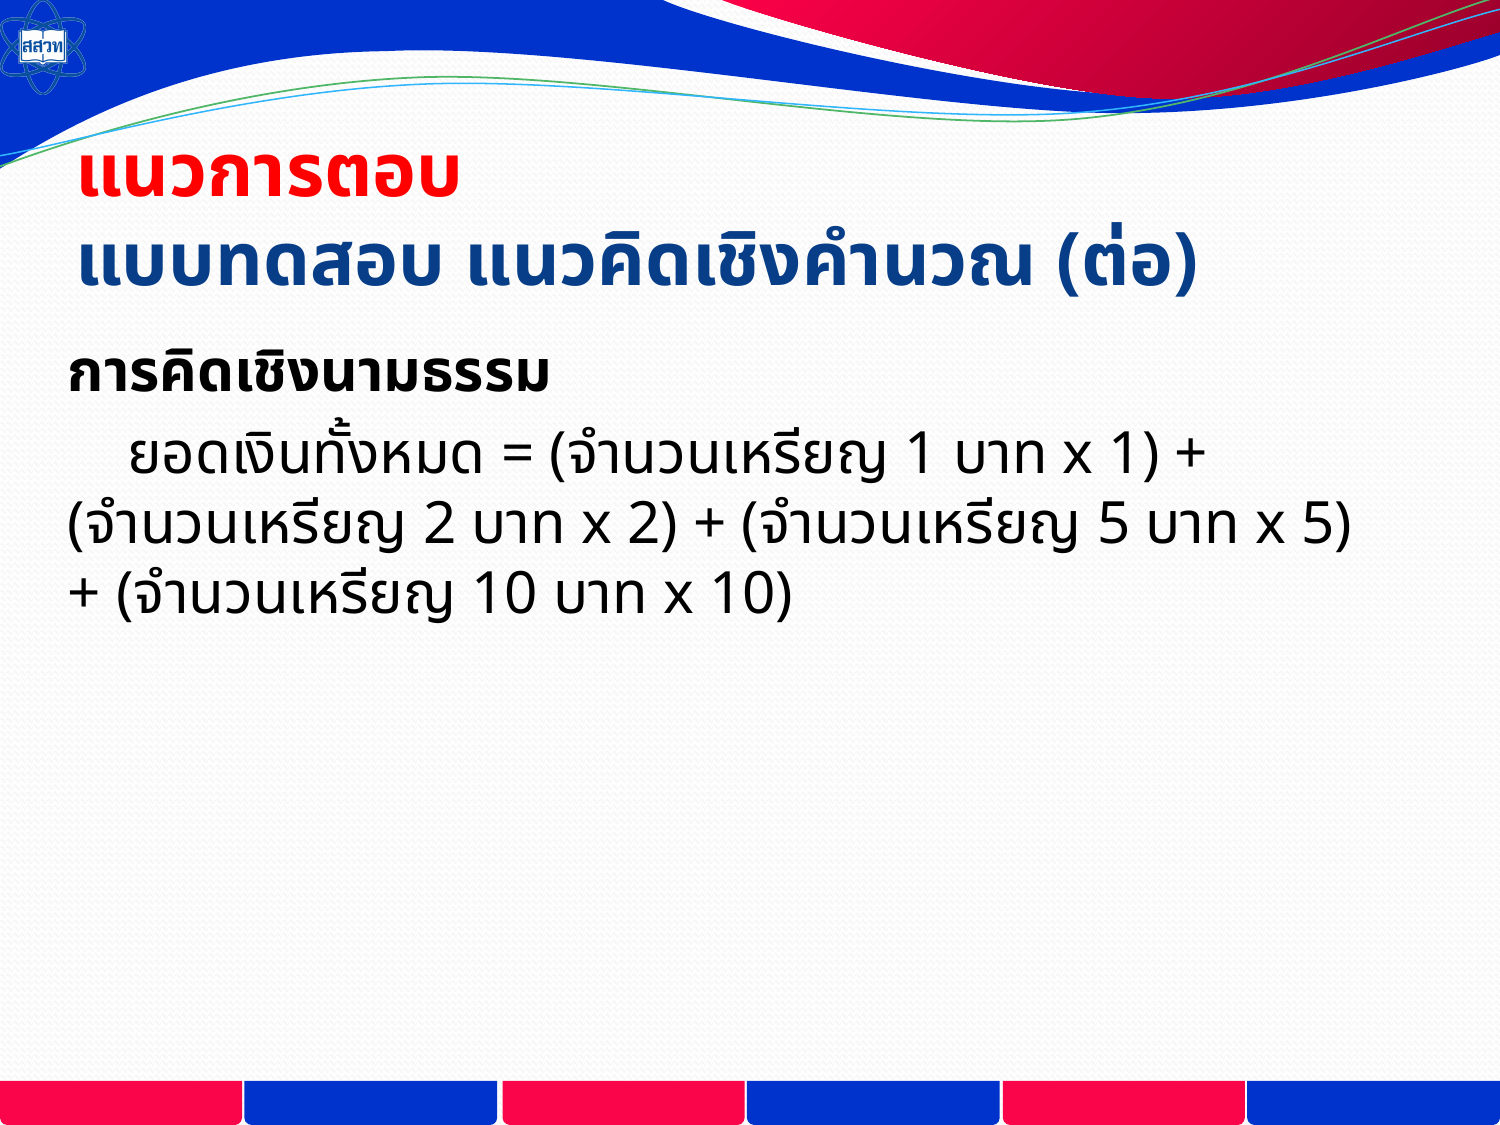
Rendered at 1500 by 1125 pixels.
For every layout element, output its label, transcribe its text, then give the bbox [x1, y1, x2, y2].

list การคิดเชิงนามธรรม ยอดเงินทั้งหมด = (จำนวนเหรียญ 1 บาท x 1) + (จำนวนเหรียญ 2 บาท x 2) + (จำนวนเหรียญ 5 บาท x 5) + (จำนวนเหรียญ 10 บาท x 10) [53, 326, 1404, 1071]
picture [0, 0, 86, 95]
title แนวการตอบ แบบทดสอบ แนวคิดเชิงคำนวณ (ต่อ) [75, 115, 1425, 303]
